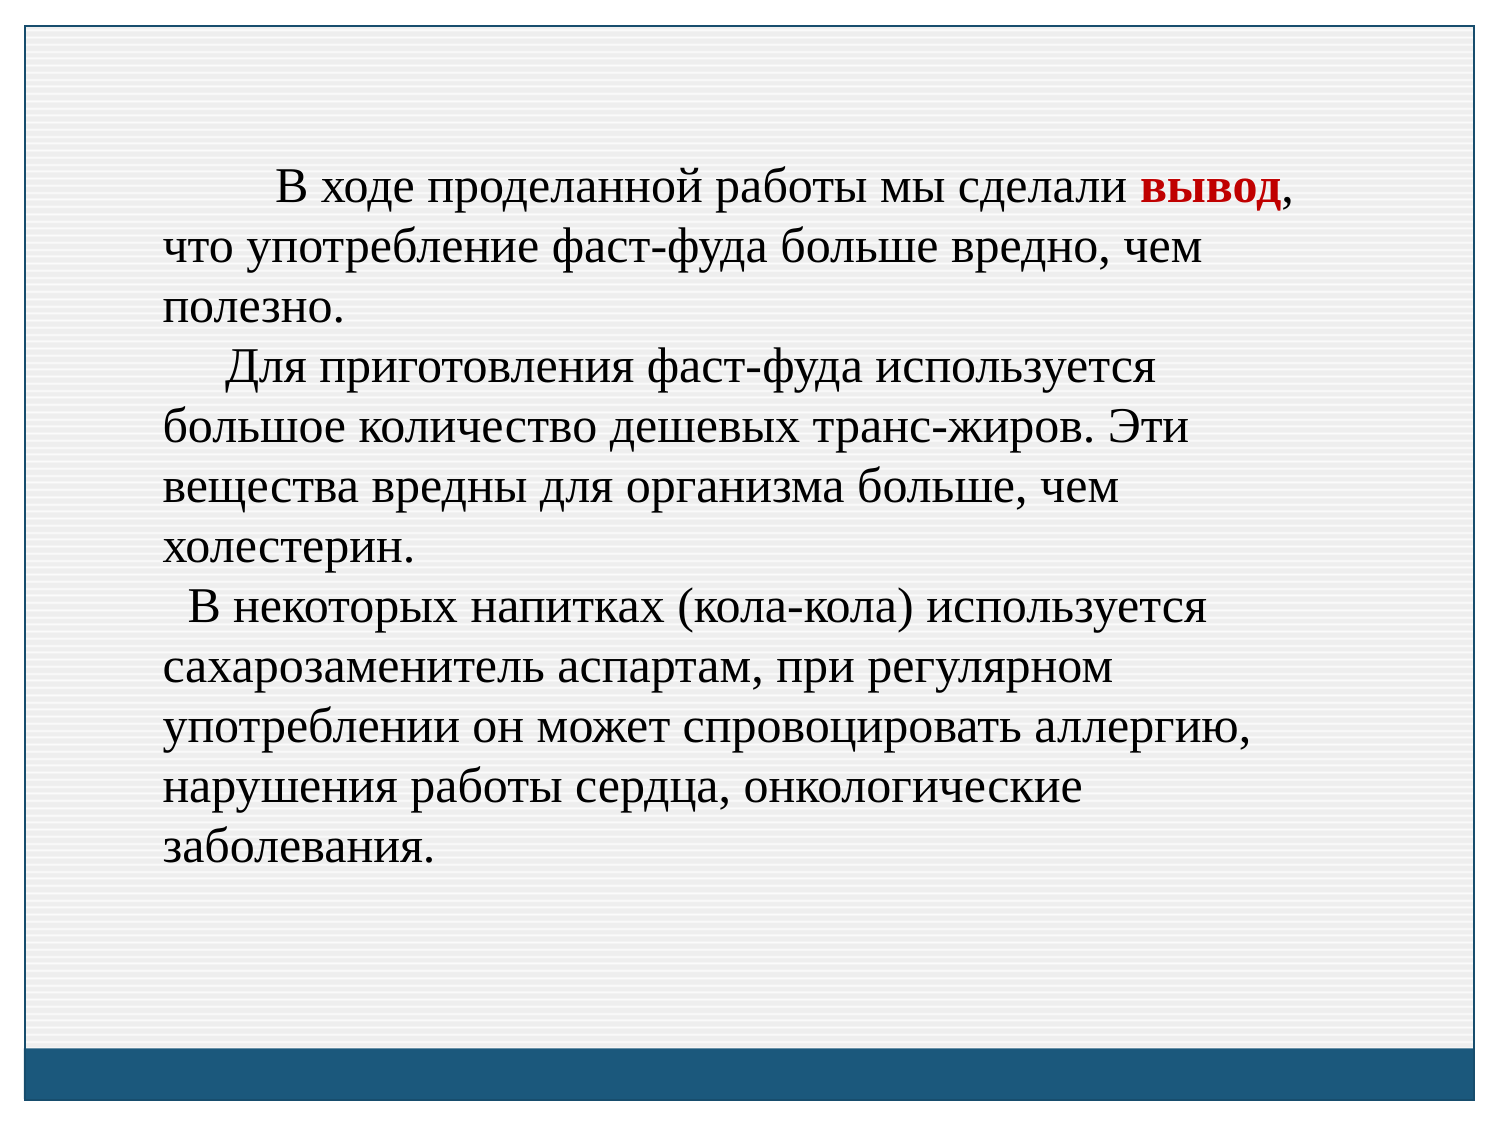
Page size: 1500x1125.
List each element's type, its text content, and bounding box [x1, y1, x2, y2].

text_box В ходе проделанной работы мы сделали вывод, что употребление фаст-фуда больше вредно, чем полезно. Для приготовления фаст-фуда используется большое количество дешевых транс-жиров. Эти вещества вредны для организма больше, чем холестерин. В некоторых напитках (кола-кола) используется сахарозаменитель аспартам, при регулярном употреблении он может спровоцировать аллергию, нарушения работы сердца, онкологические заболевания. [147, 145, 1365, 880]
